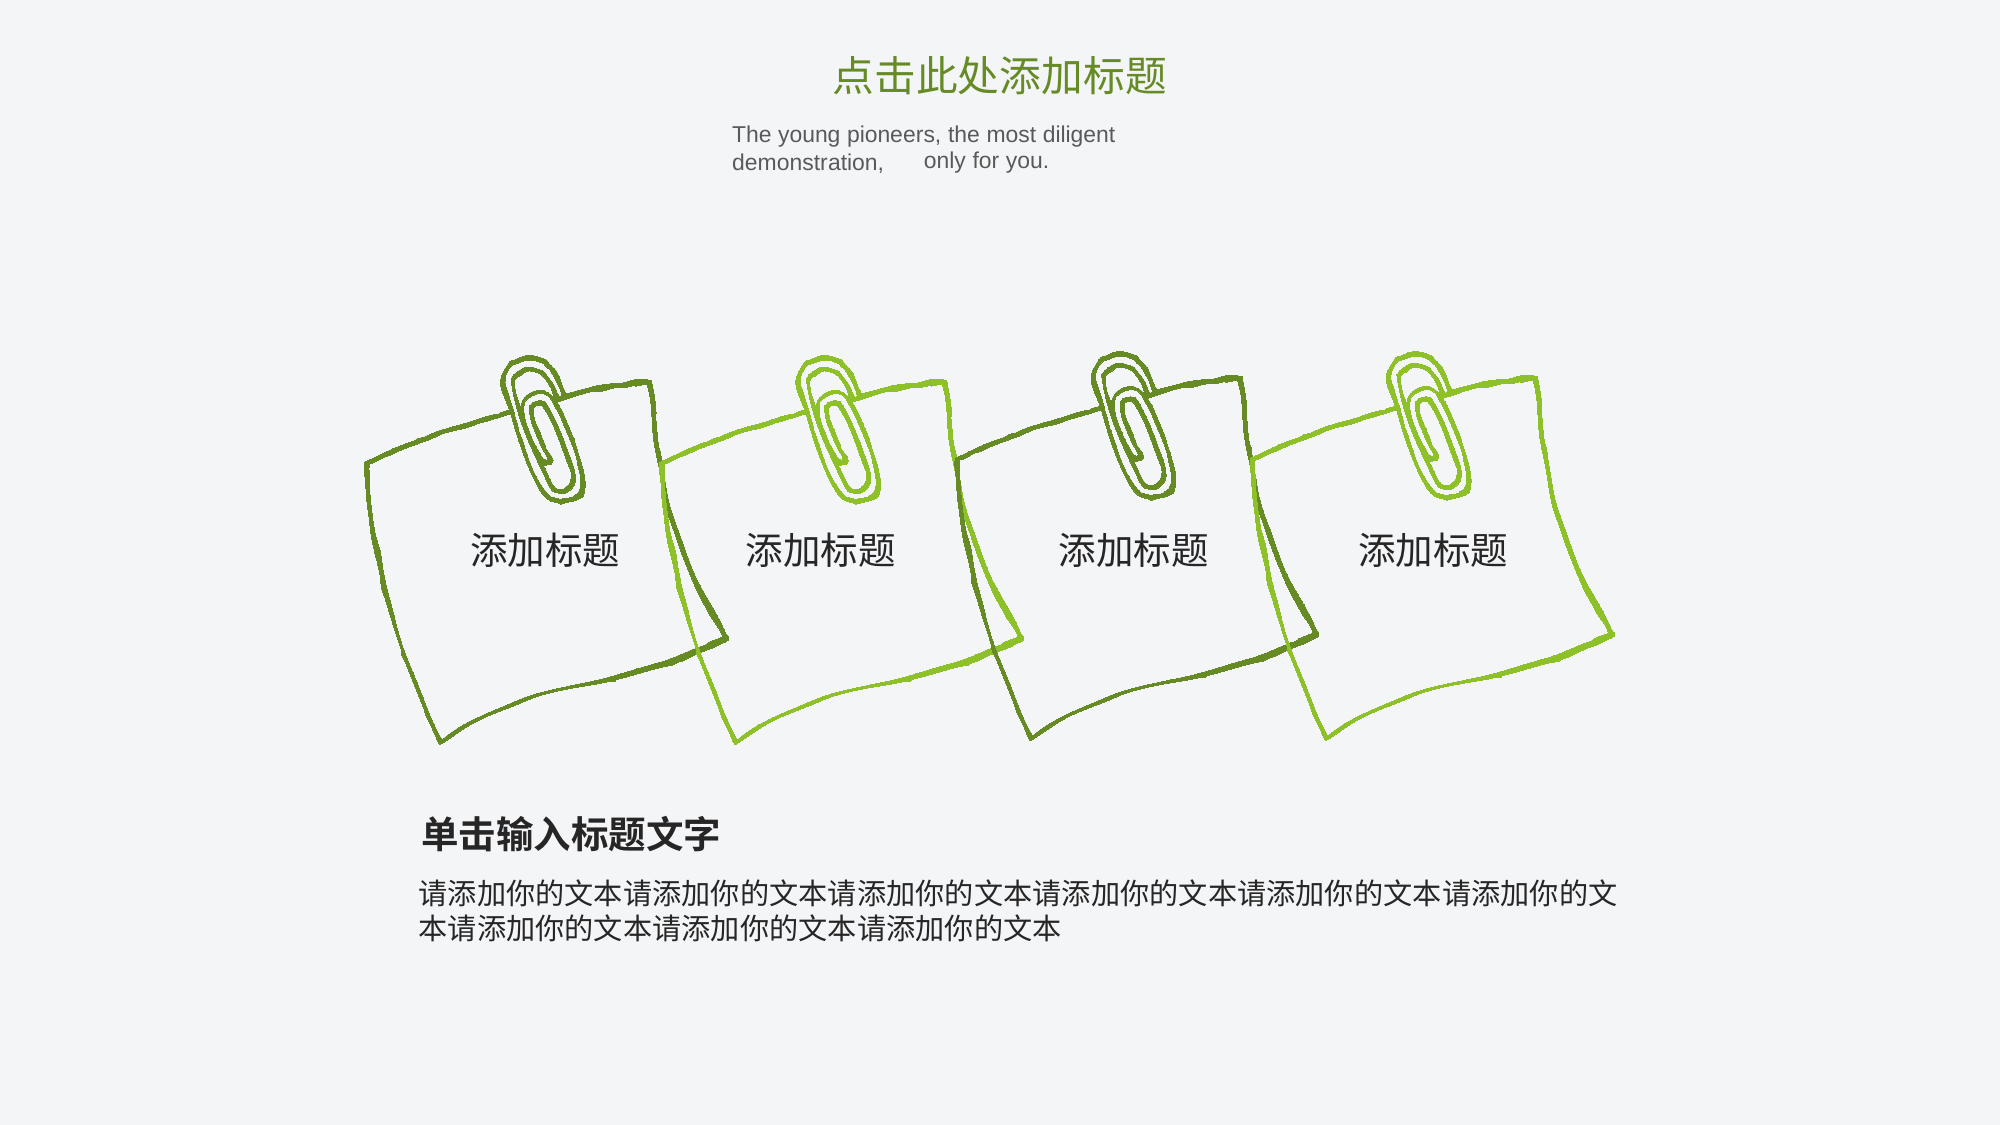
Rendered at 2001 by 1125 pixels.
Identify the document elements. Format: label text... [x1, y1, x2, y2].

text_box [961, 485, 1024, 652]
text_box 添加标题 [1043, 519, 1224, 580]
text_box 单击输入标题文字 [406, 803, 842, 864]
text_box [364, 355, 696, 745]
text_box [717, 42, 1283, 182]
text_box 添加标题 [455, 519, 636, 580]
text_box 添加标题 [1343, 519, 1524, 580]
text_box [659, 355, 993, 745]
text_box [954, 351, 1287, 741]
text_box [1256, 479, 1319, 649]
text_box [1249, 351, 1615, 741]
text_box 请添加你的文本请添加你的文本请添加你的文本请添加你的文本请添加你的文本请添加你的文本请添加你的文本请添加你的文本请添加你的文本 [403, 868, 1639, 953]
text_box 添加标题 [730, 519, 911, 580]
text_box [665, 481, 729, 653]
